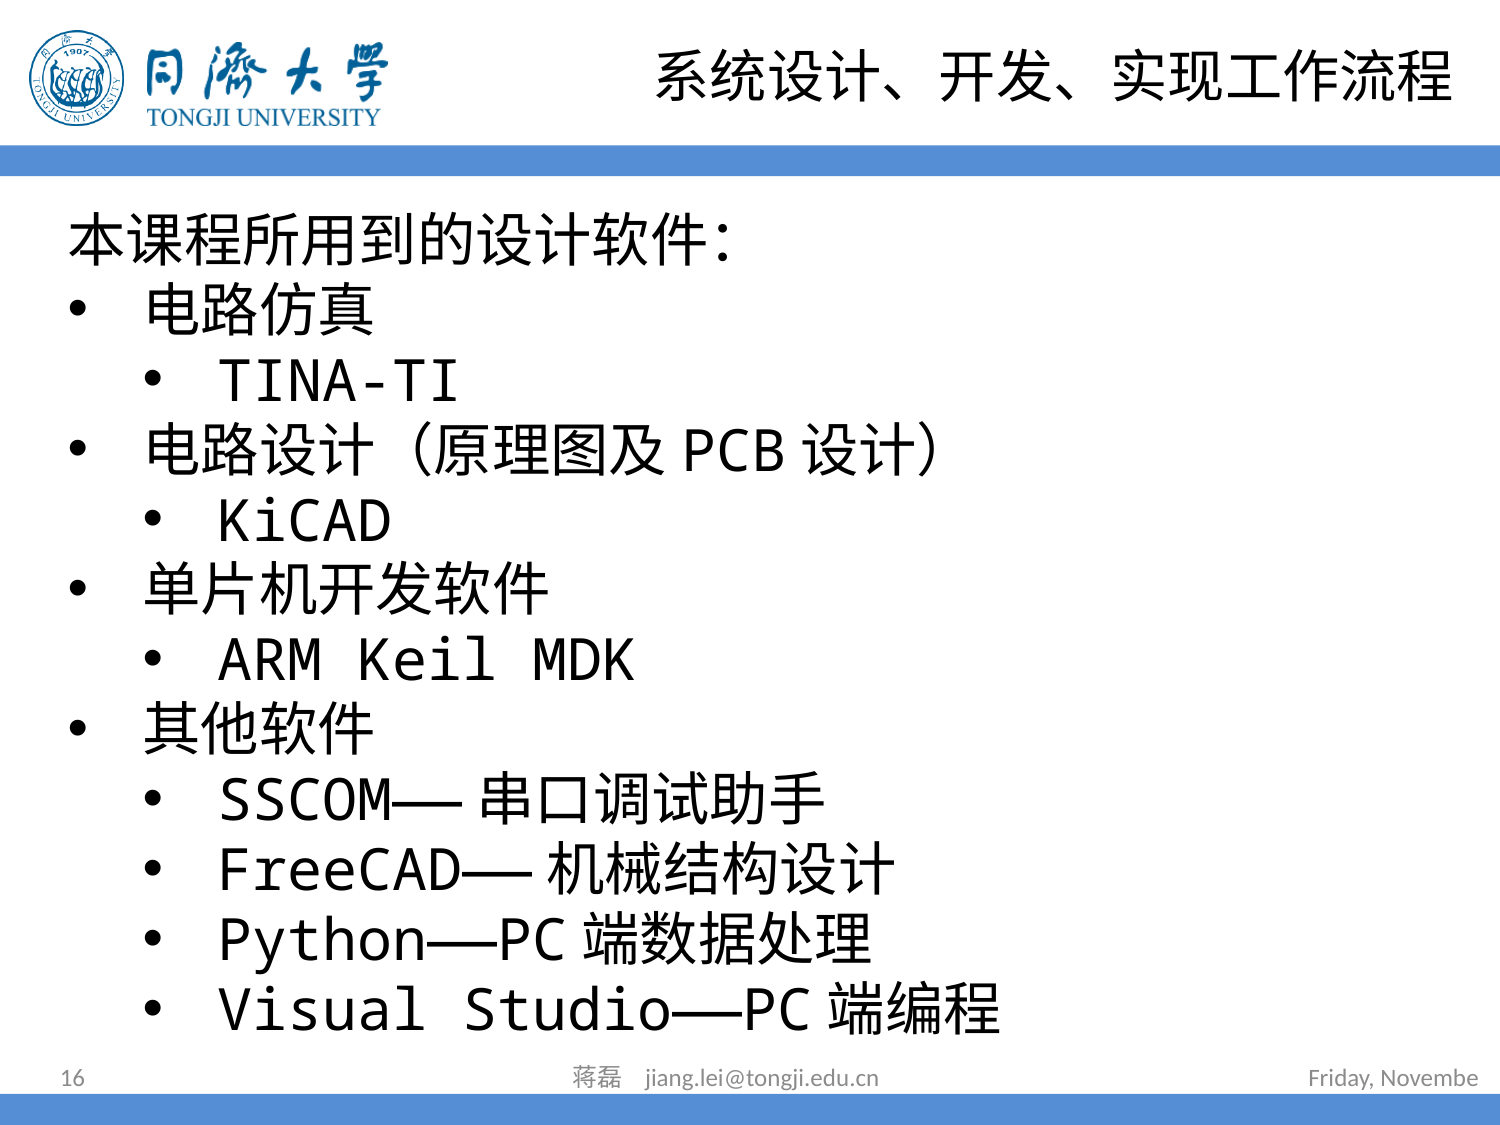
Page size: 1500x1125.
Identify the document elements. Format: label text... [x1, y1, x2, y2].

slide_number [1293, 1058, 1500, 1094]
footer 蒋磊 jiang.lei@tongji.edu.cn [218, 1058, 1235, 1094]
picture [29, 30, 124, 126]
title 系统设计、开发、实现工作流程 [608, 7, 1499, 141]
text_box 本课程所用到的设计软件： 电路仿真 TINA-TI 电路设计（原理图及PCB设计） KiCAD 单片机开发软件 ARM Keil MDK 其他软件 SSCOM——串口调试助手 FreeCAD——机械结构设计 Python——PC端数据处理 Visual Studio——PC端编程 [53, 195, 1294, 1050]
slide_number 16 [0, 1058, 101, 1094]
picture [147, 42, 388, 126]
